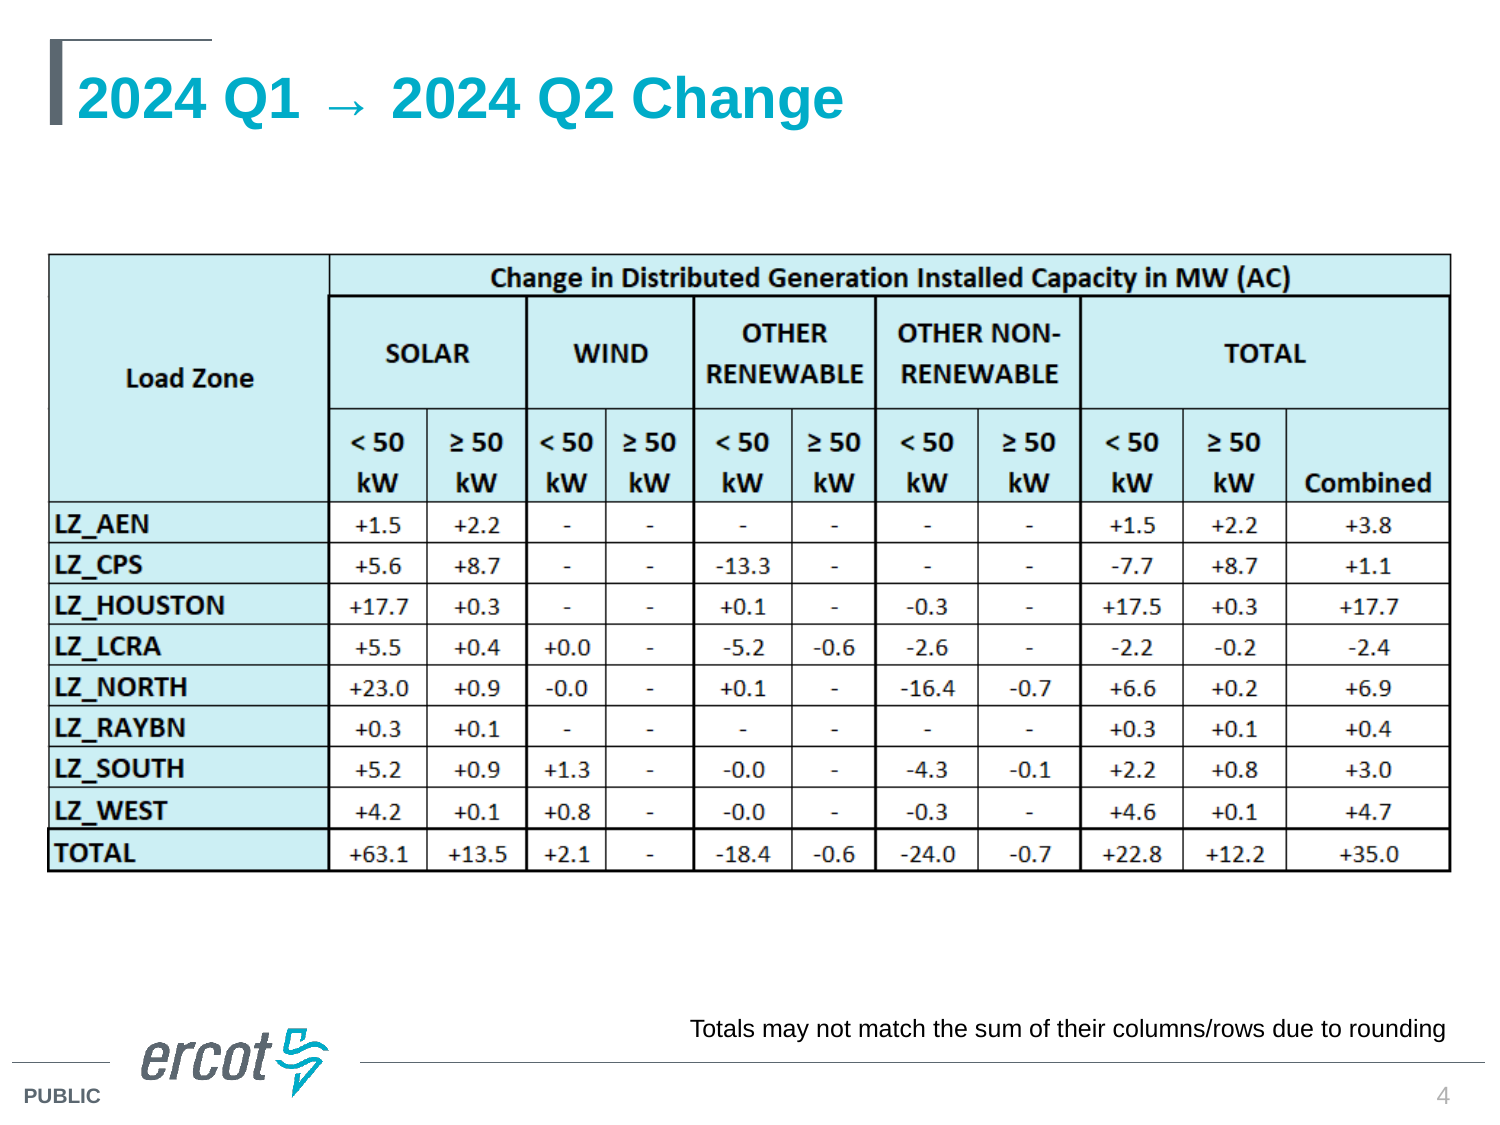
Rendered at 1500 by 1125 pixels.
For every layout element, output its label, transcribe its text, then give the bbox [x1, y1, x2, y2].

picture [46, 251, 1454, 874]
picture [137, 1024, 332, 1100]
text_box Totals may not match the sum of their columns/rows due to rounding [675, 1005, 1475, 1051]
title 2024 Q1 → 2024 Q2 Change [62, 52, 1450, 138]
slide_number 4 [1400, 1076, 1488, 1113]
